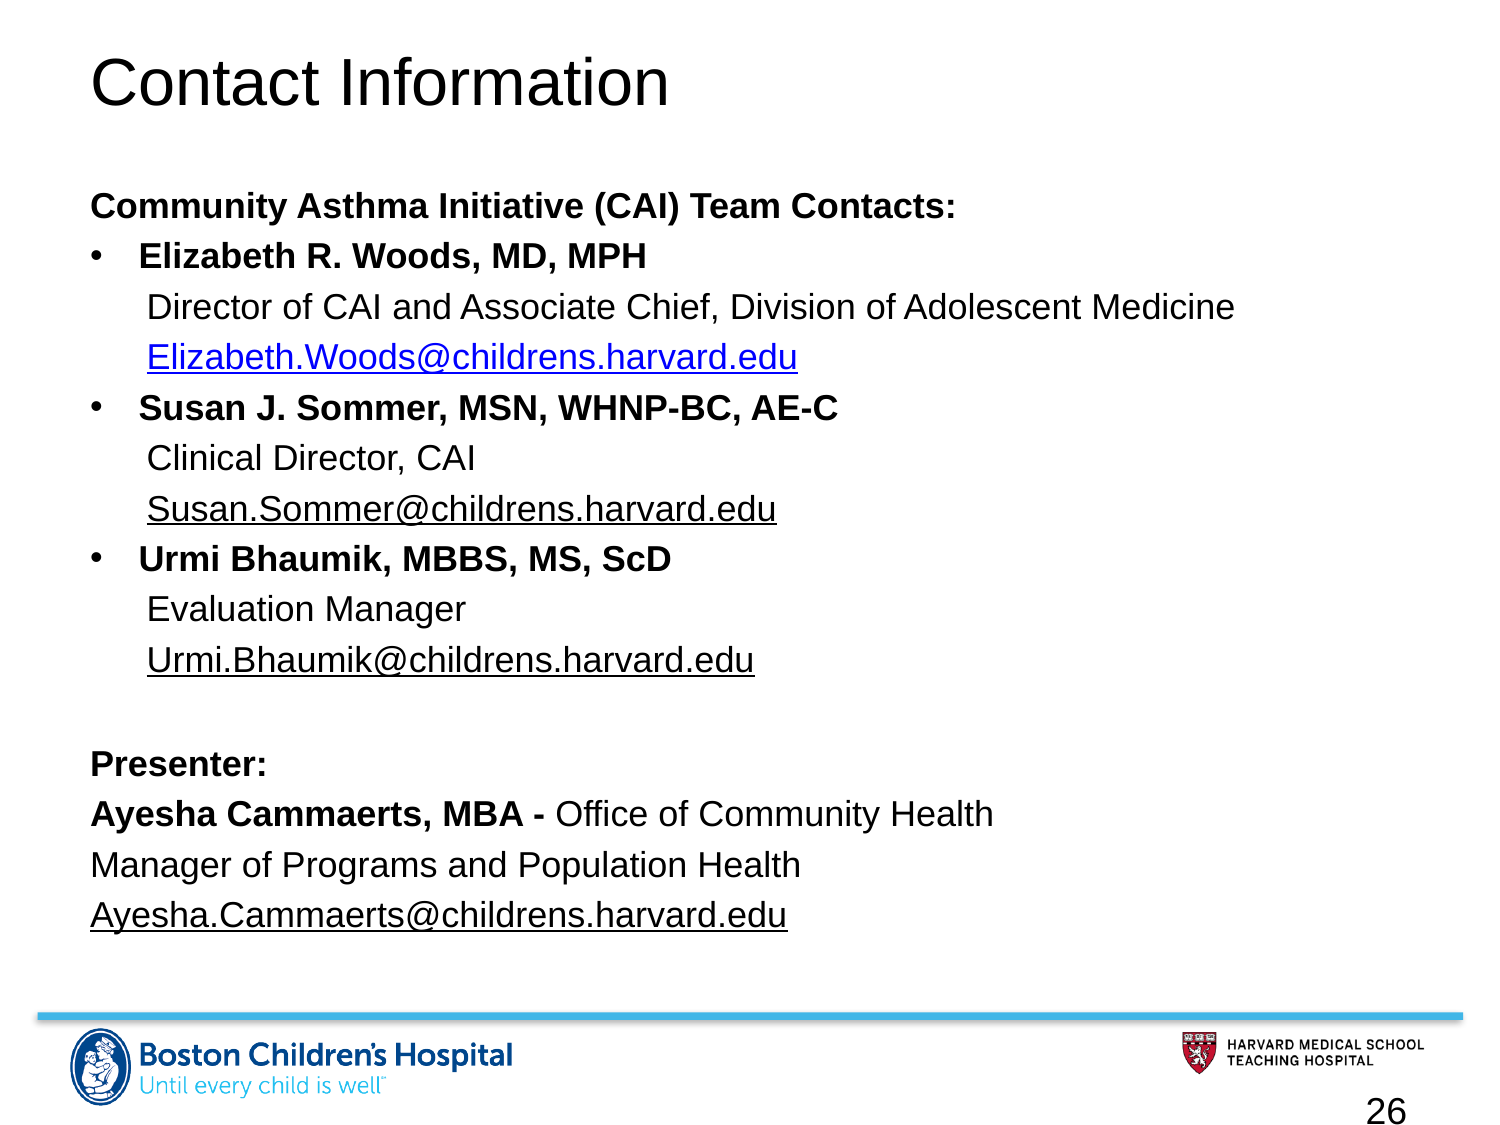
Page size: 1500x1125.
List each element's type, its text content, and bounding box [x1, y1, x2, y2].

picture [1181, 1030, 1425, 1075]
picture [60, 1023, 519, 1111]
slide_number 26 [1350, 1079, 1425, 1103]
list Community Asthma Initiative (CAI) Team Contacts: Elizabeth R. Woods, MD, MPH Director of CAI and Associate Chief, Division of Adolescent Medicine Elizabeth.Woods@childrens.harvard.edu Susan J. Sommer, MSN, WHNP-BC, AE-C Clinical Director, CAI Susan.Sommer@childrens.harvard.edu Urmi Bhaumik, MBBS, MS, ScD Evaluation Manager Urmi.Bhaumik@childrens.harvard.edu Presenter: Ayesha Cammaerts, MBA - Office of Community Health Manager of Programs and Population Health Ayesha.Cammaerts@childrens.harvard.edu [75, 174, 1463, 956]
text_box Contact Information [74, 0, 1425, 157]
